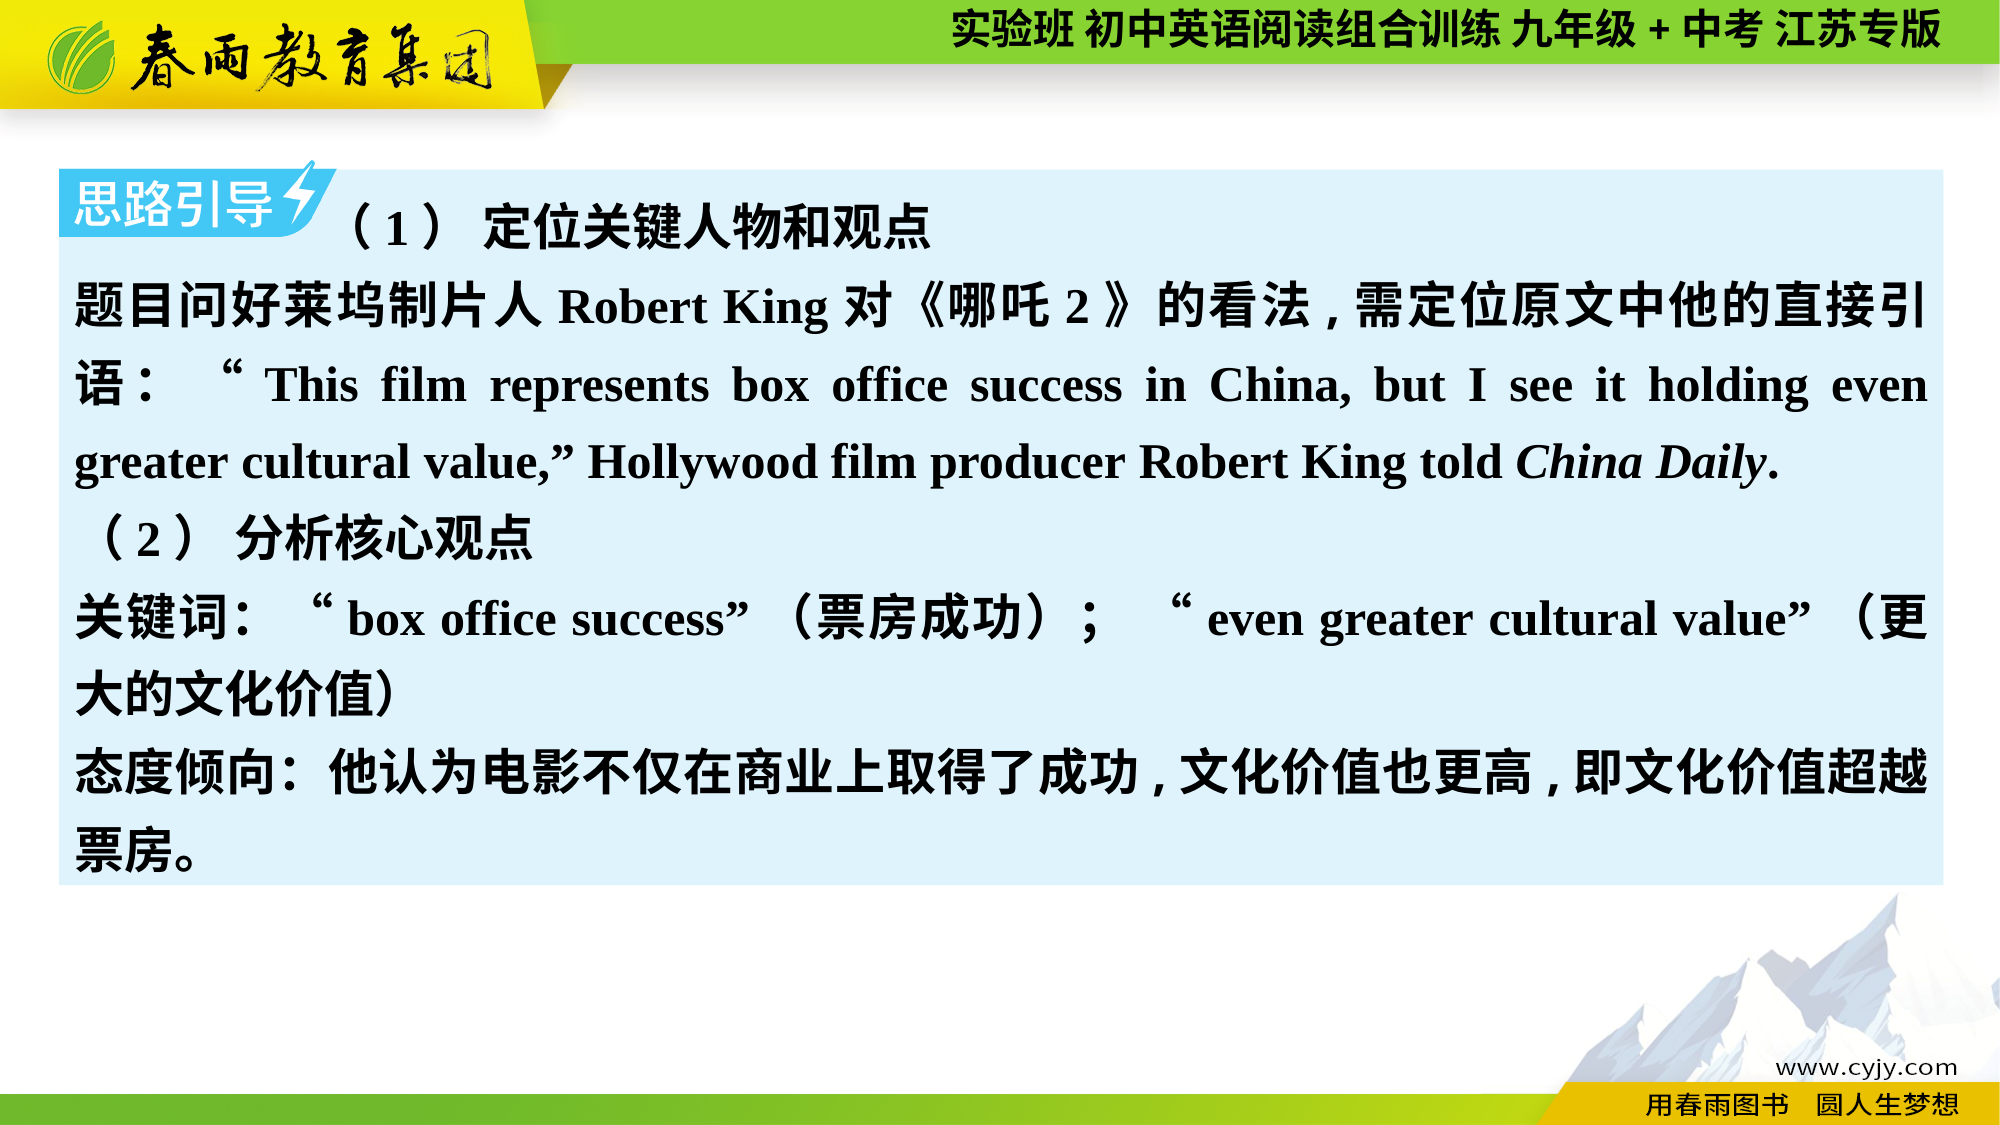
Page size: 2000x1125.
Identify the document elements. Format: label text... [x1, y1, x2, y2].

picture [0, 0, 2000, 1125]
list （1） 定位关键人物和观点 题目问好莱坞制片人Robert King对《哪吒2》的看法,需定位原文中他的直接引语：“This film represents box office success in China, but I see it holding even greater cultural value,” Hollywood film producer Robert King told China Daily. （2） 分析核心观点 关键词：“box office success”（票房成功）； “even greater cultural value”（更大的文化价值） 态度倾向：他认为电影不仅在商业上取得了成功,文化价值也更高,即文化价值超越票房。 [59, 169, 1944, 886]
